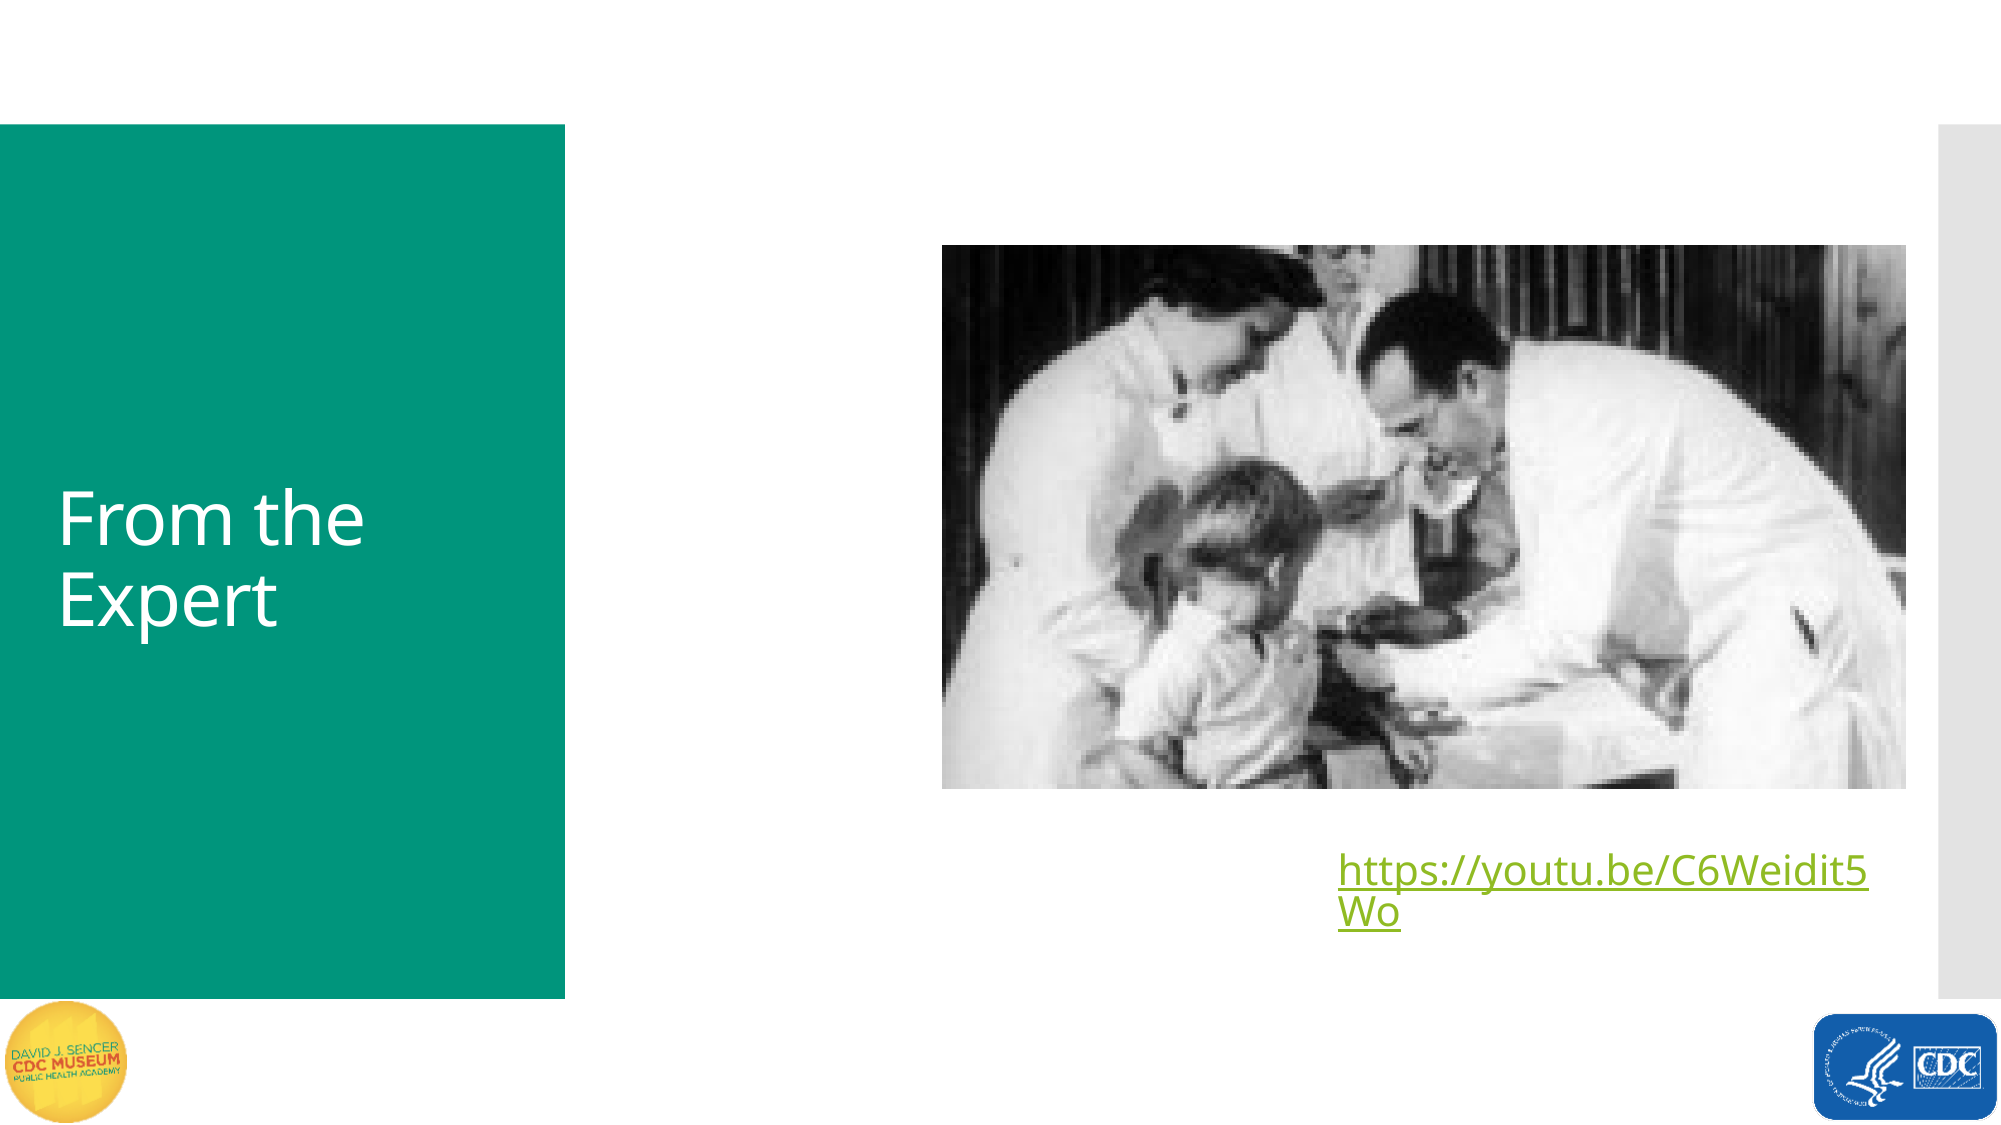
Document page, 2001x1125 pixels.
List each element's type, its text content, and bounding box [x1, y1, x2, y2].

picture [1801, 1006, 2000, 1125]
title From the Expert [41, 184, 525, 940]
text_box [941, 244, 1907, 790]
picture [4, 1001, 127, 1123]
list https://youtu.be/C6Weidit5Wo [1322, 831, 1907, 909]
